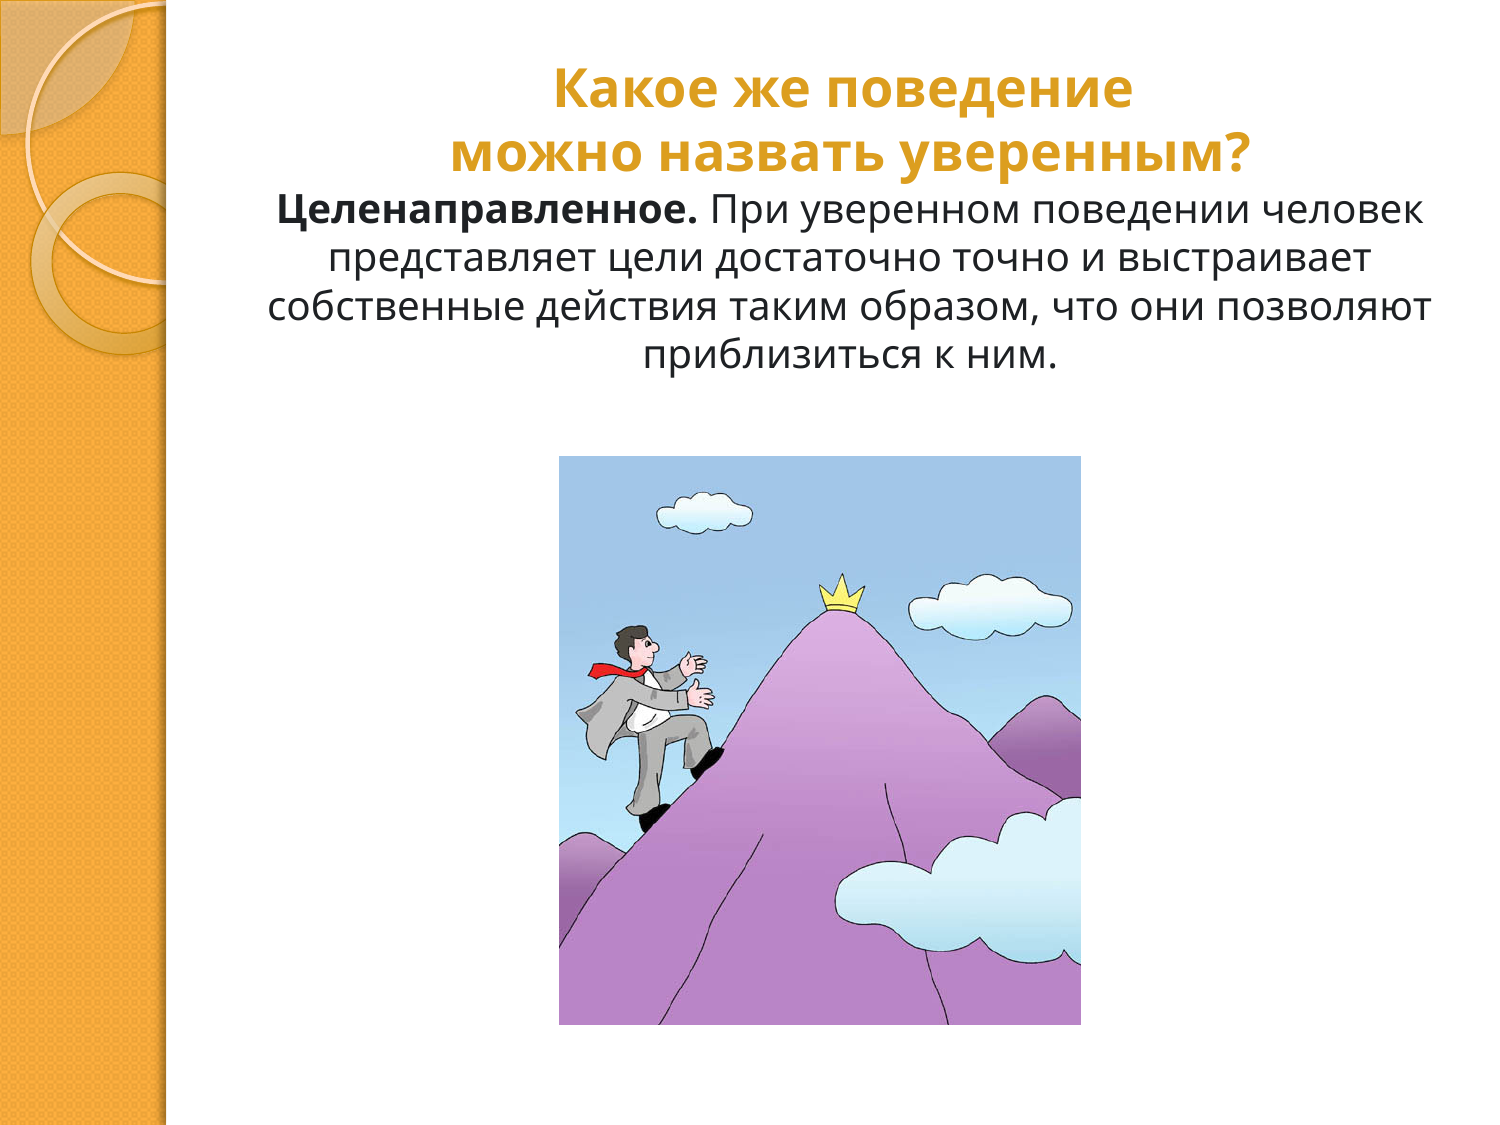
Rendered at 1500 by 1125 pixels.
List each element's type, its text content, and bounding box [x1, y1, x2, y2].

title Какое же поведение можно назвать уверенным? Целенаправленное. При уверенном поведении человек представляет цели достаточно точно и выстраивает собственные действия таким образом, что они позволяют приблизиться к ним. [235, 45, 1466, 386]
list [559, 455, 1081, 1026]
